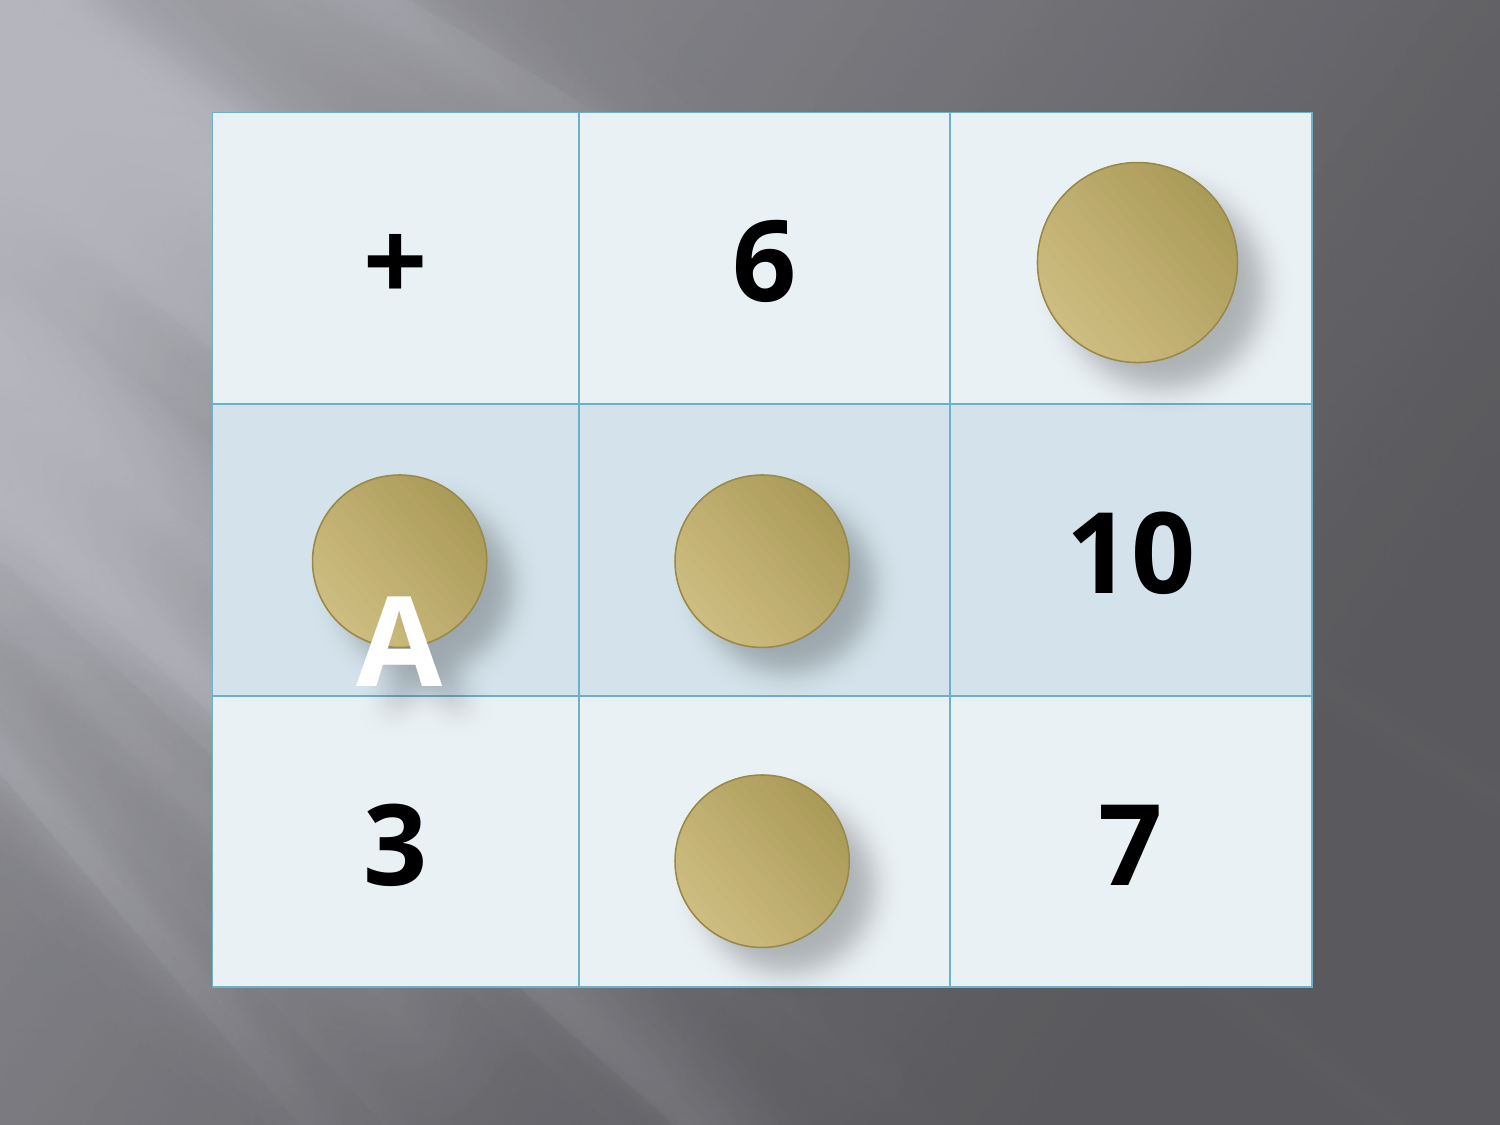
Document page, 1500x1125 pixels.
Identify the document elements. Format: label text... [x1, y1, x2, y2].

text_box [674, 774, 851, 949]
table_cell 9 [580, 697, 949, 986]
table_cell 7 [951, 697, 1311, 986]
text_box A [311, 474, 488, 649]
table_header + [213, 113, 578, 403]
table_cell 6 [213, 405, 578, 695]
table_header 6 [580, 113, 949, 403]
text_box [674, 474, 851, 649]
table_header 4 [951, 113, 1311, 403]
table_cell 3 [213, 697, 578, 986]
table_cell 12 [580, 405, 949, 695]
text_box [1036, 161, 1239, 364]
table_cell 10 [951, 405, 1311, 695]
